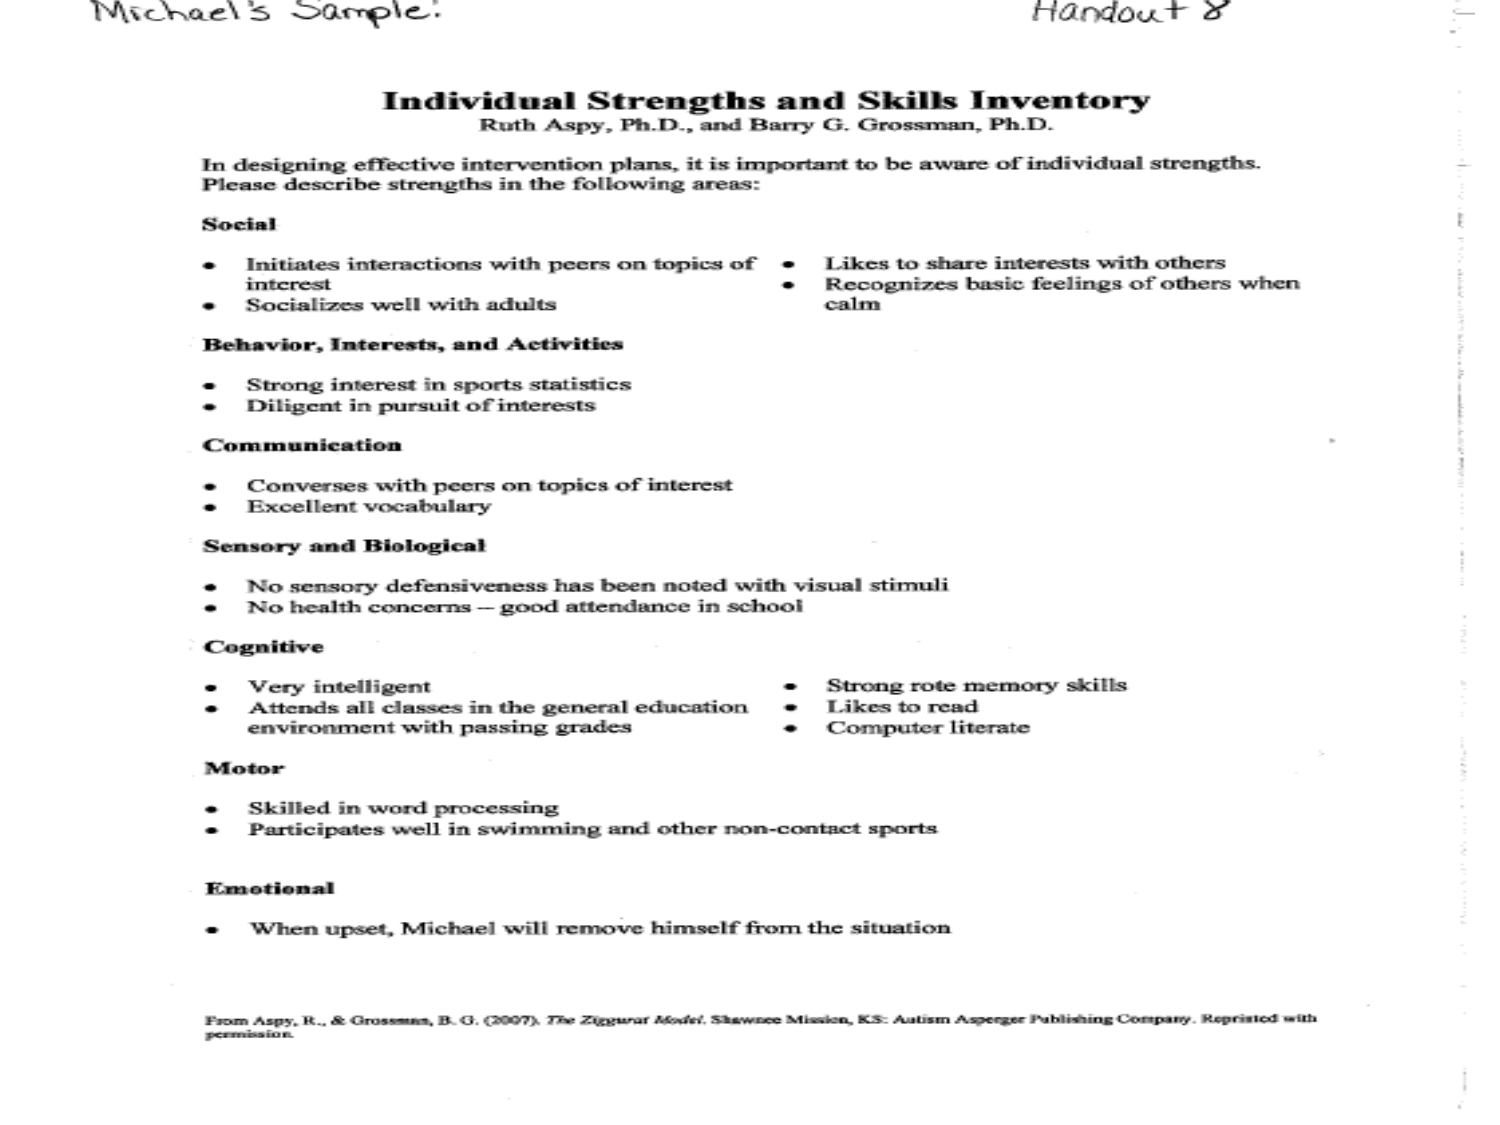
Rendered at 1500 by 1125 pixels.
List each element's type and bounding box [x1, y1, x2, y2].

list [0, 0, 1476, 1125]
